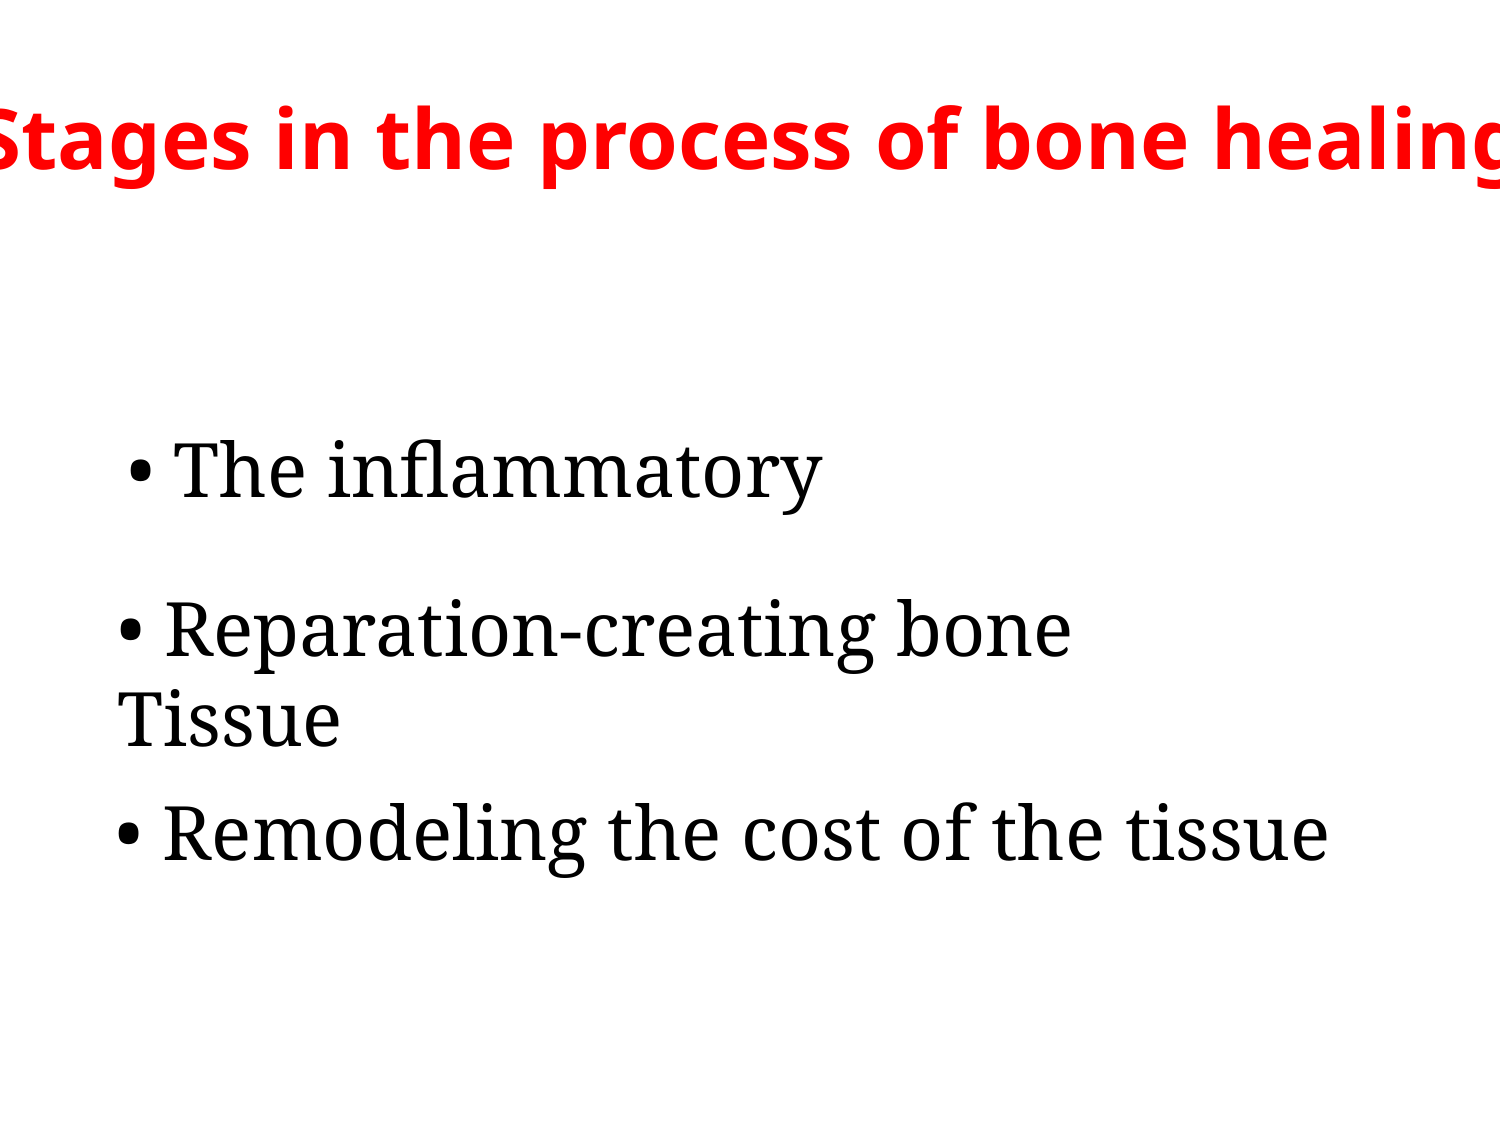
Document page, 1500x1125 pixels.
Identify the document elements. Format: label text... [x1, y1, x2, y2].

text_box Stages in the process of bone healing [1479, 85, 1500, 282]
picture [0, 3, 1475, 1125]
